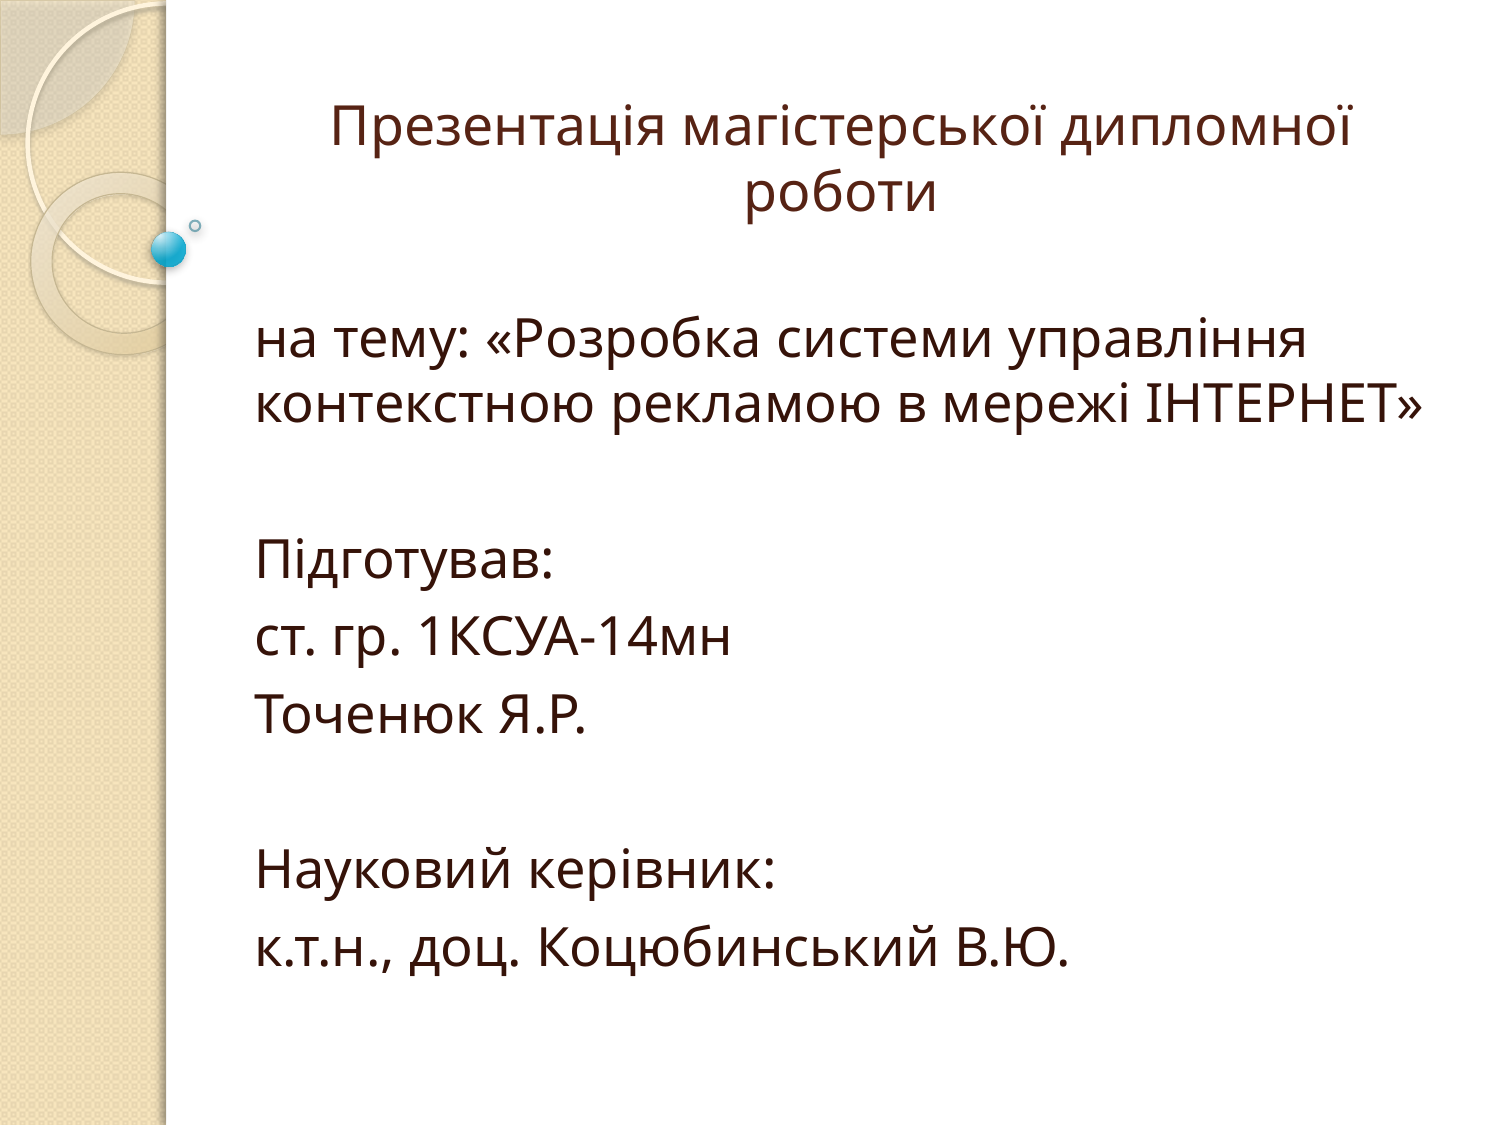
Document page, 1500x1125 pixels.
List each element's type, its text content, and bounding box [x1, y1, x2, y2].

title Презентація магістерської дипломної роботи [234, 82, 1450, 231]
subtitle на тему: «Розробка системи управління контекстною рекламою в мережі ІНТЕРНЕТ» Підготував: ст. гр. 1КСУА-14мн Точенюк Я.Р. Науковий керівник: к.т.н., доц. Коцюбинський В.Ю. [234, 303, 1450, 1020]
